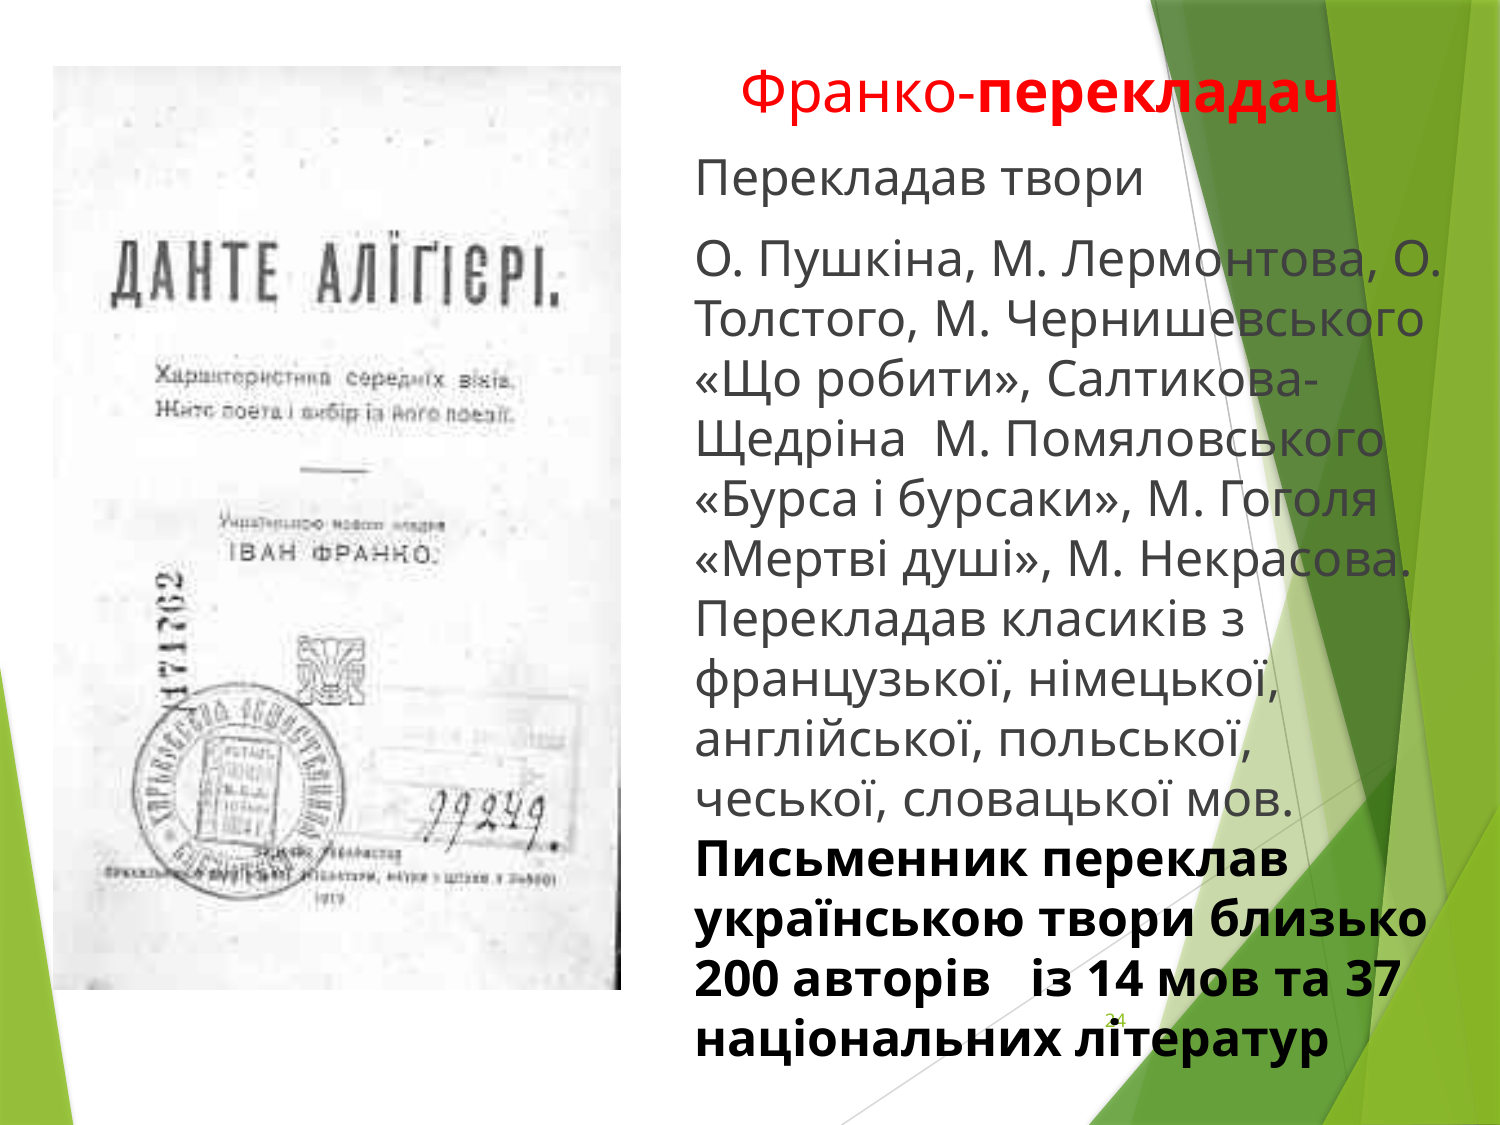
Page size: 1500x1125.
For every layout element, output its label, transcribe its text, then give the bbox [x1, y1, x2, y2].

slide_number 24 [1057, 991, 1142, 1051]
list Франко-перекладач Перекладав твори О. Пушкіна, М. Лермонтова, О. Толстого, М. Чернишевського «Що робити», Салтикова-Щедріна М. Помяловського «Бурса і бурсаки», М. Гоголя «Мертві душі», М. Некрасова. Перекладав класиків з французької, німецької, англійської, польської, чеської, словацької мов. Письменник переклав українською твори близько 200 авторів із 14 мов та 37 національних літератур [679, 46, 1471, 1075]
picture [52, 65, 621, 990]
